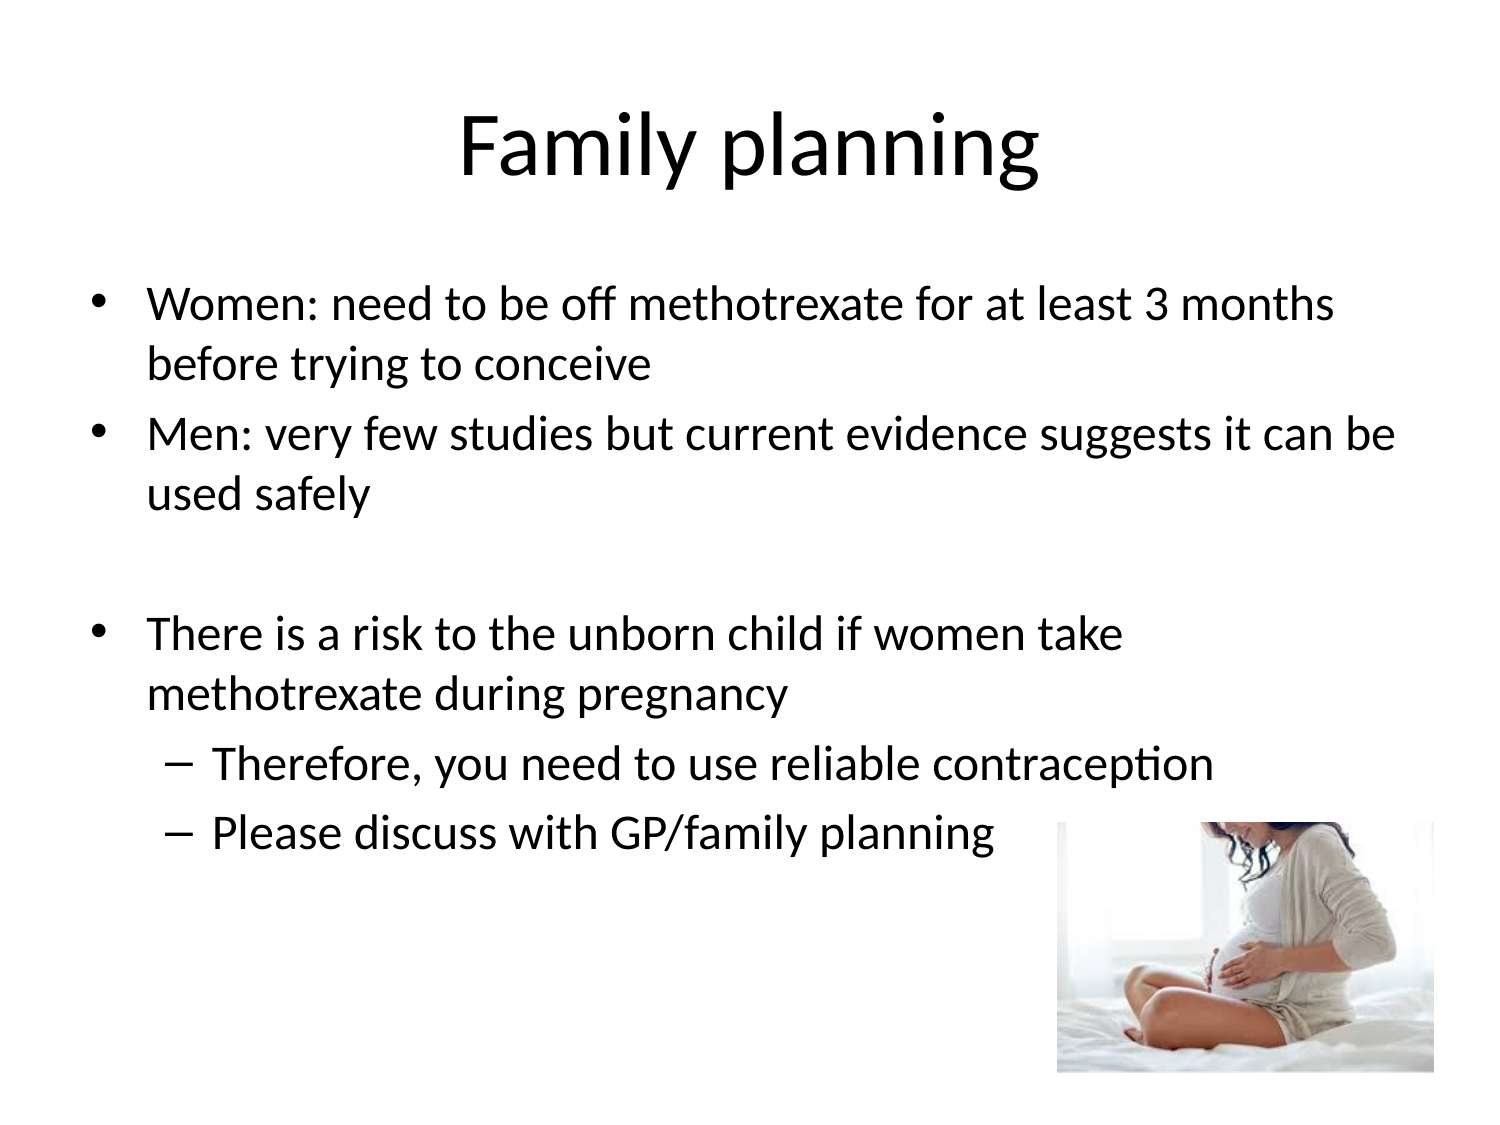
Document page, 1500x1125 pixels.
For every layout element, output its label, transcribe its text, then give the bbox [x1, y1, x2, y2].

picture [1056, 822, 1435, 1074]
list Women: need to be off methotrexate for at least 3 months before trying to conceive Men: very few studies but current evidence suggests it can be used safely There is a risk to the unborn child if women take methotrexate during pregnancy Therefore, you need to use reliable contraception Please discuss with GP/family planning [75, 262, 1425, 1005]
title Family planning [75, 45, 1425, 233]
